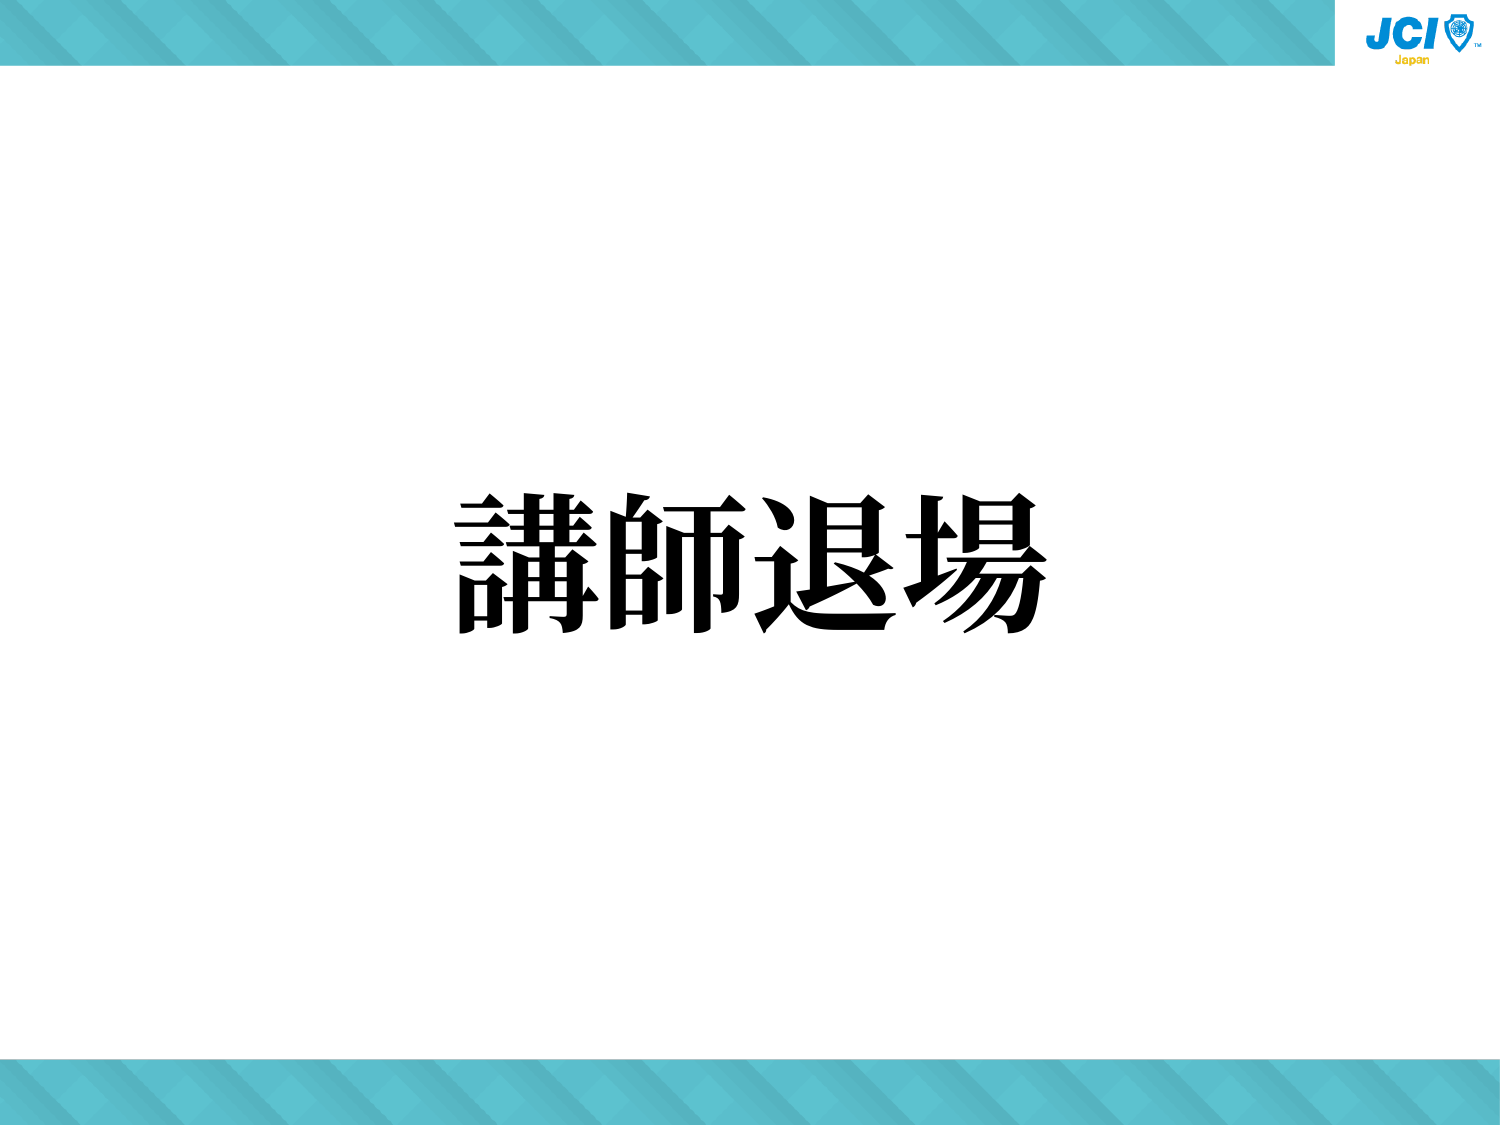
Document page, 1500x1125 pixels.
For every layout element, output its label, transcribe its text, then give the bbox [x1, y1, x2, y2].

text_box 講師退場 [126, 376, 1374, 748]
picture [0, 0, 1500, 1125]
